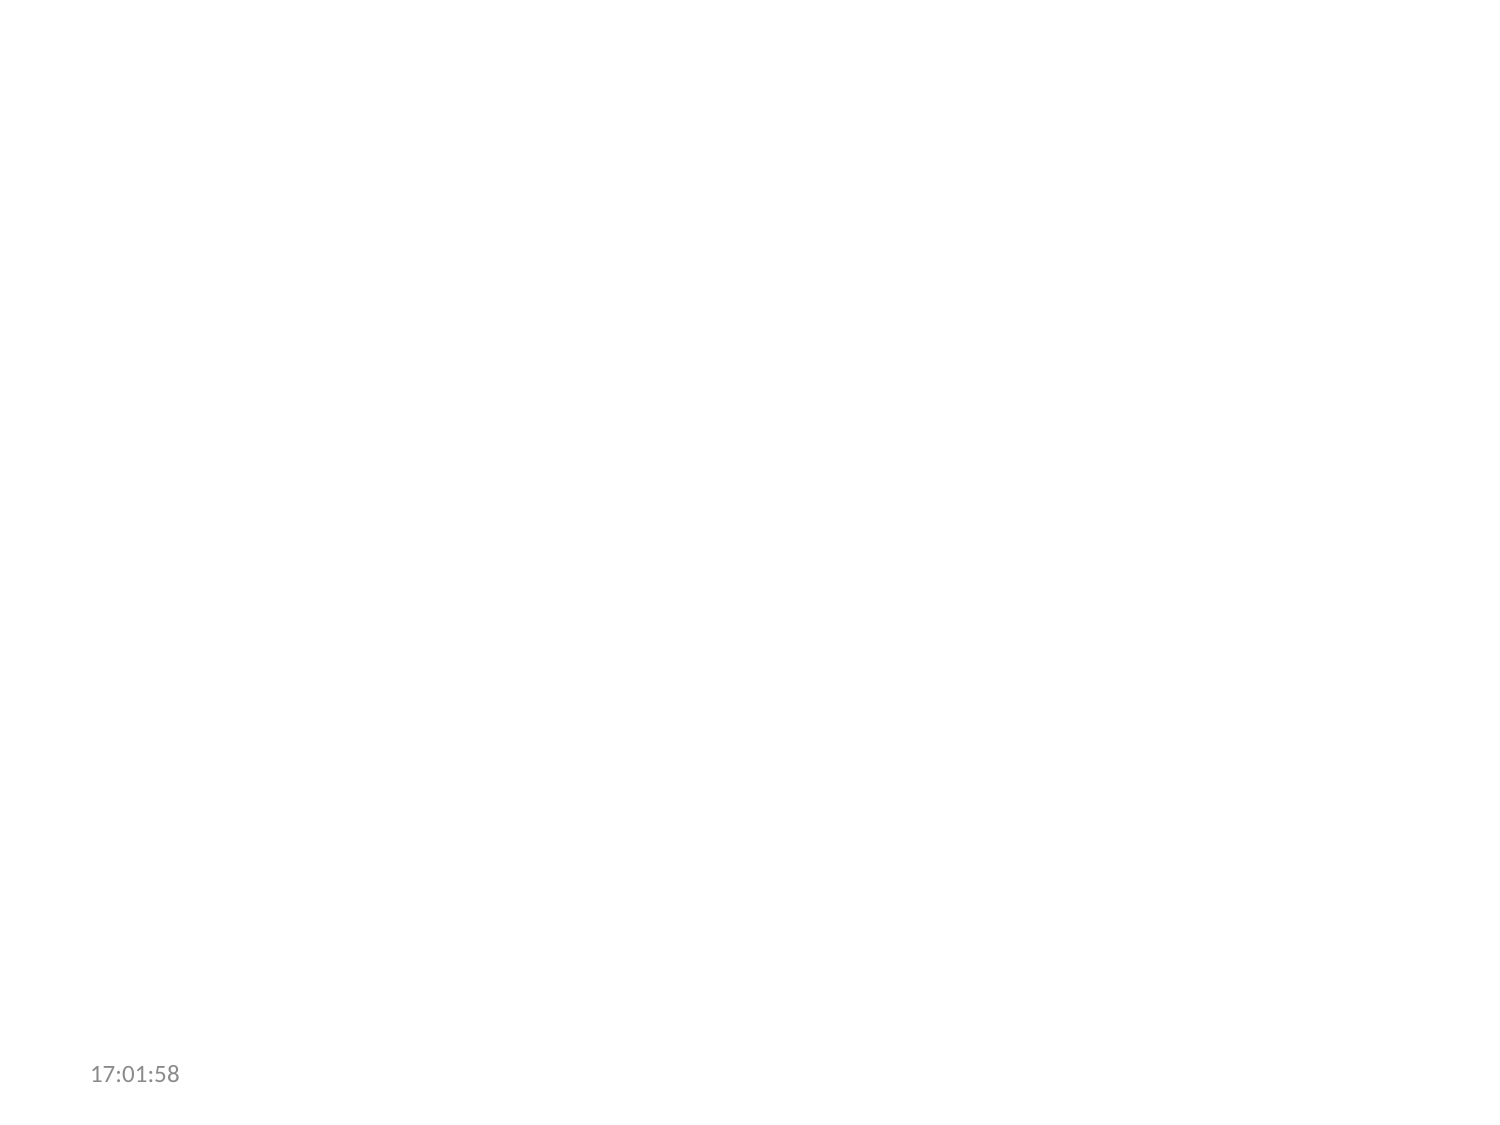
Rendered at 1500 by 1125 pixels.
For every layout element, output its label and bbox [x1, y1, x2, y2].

slide_number [75, 1042, 425, 1103]
